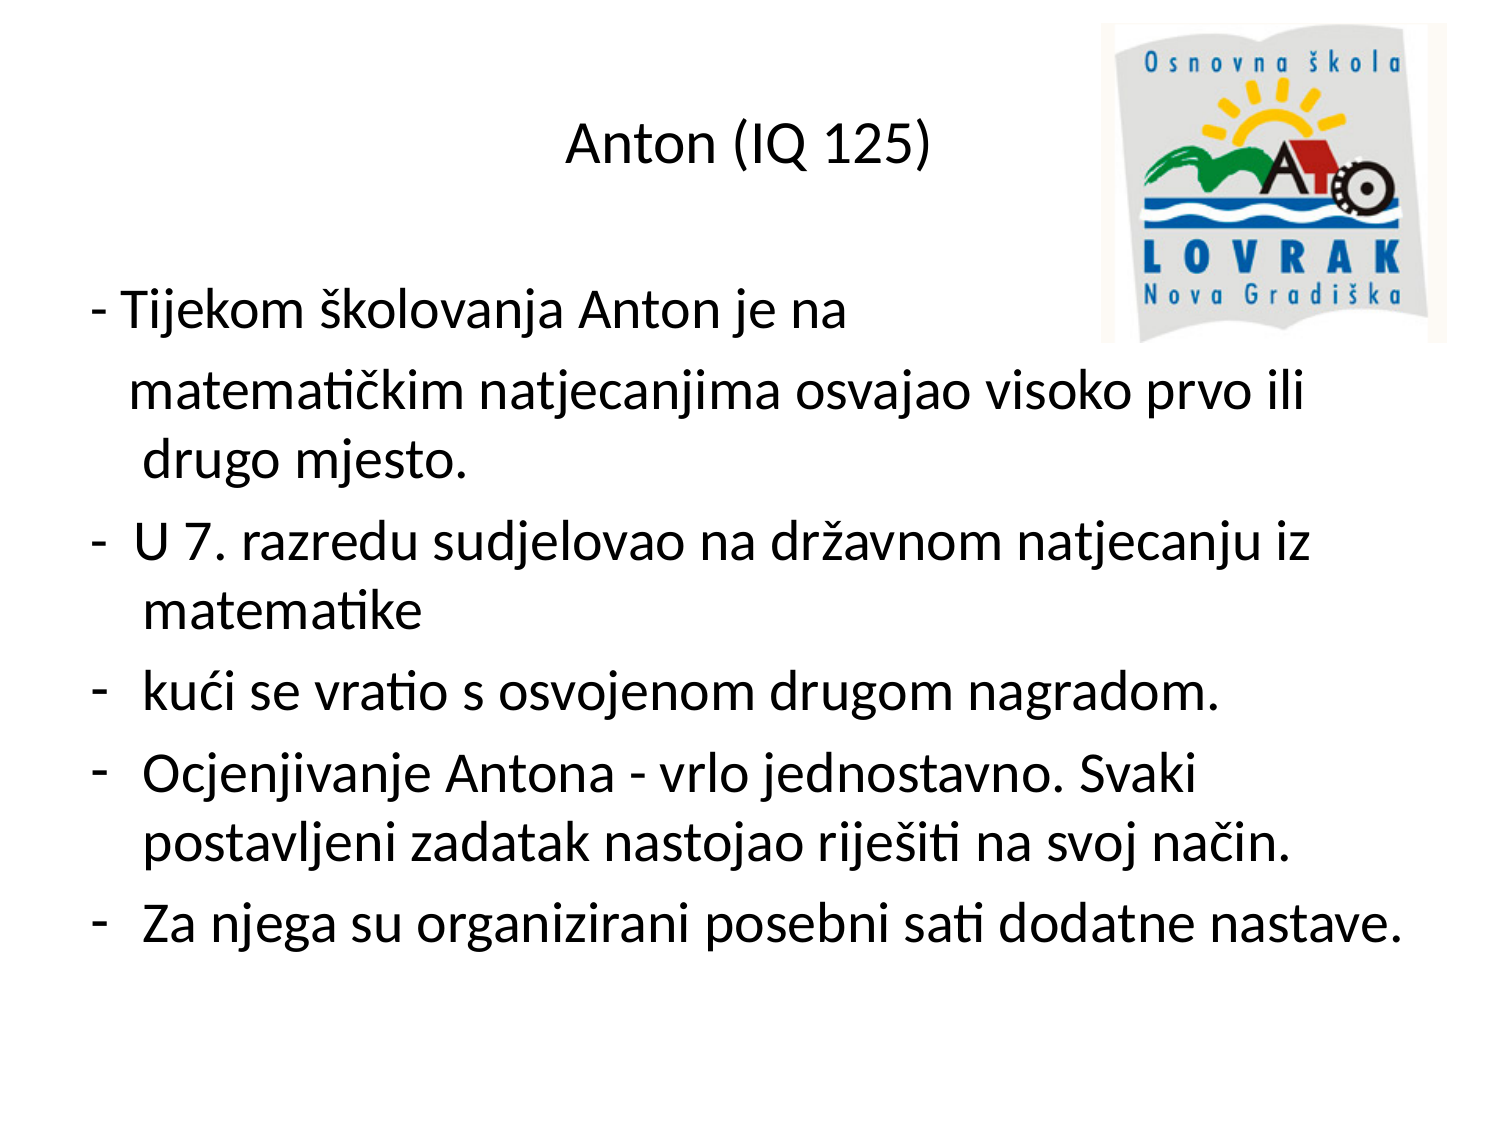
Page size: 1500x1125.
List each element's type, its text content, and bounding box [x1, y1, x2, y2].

list - Tijekom školovanja Anton je na matematičkim natjecanjima osvajao visoko prvo ili drugo mjesto. - U 7. razredu sudjelovao na državnom natjecanju iz matematike kući se vratio s osvojenom drugom nagradom. Ocjenjivanje Antona - vrlo jednostavno. Svaki postavljeni zadatak nastojao riješiti na svoj način. Za njega su organizirani posebni sati dodatne nastave. [75, 262, 1425, 1005]
title Anton (IQ 125) [75, 93, 1096, 258]
picture [1101, 23, 1448, 343]
